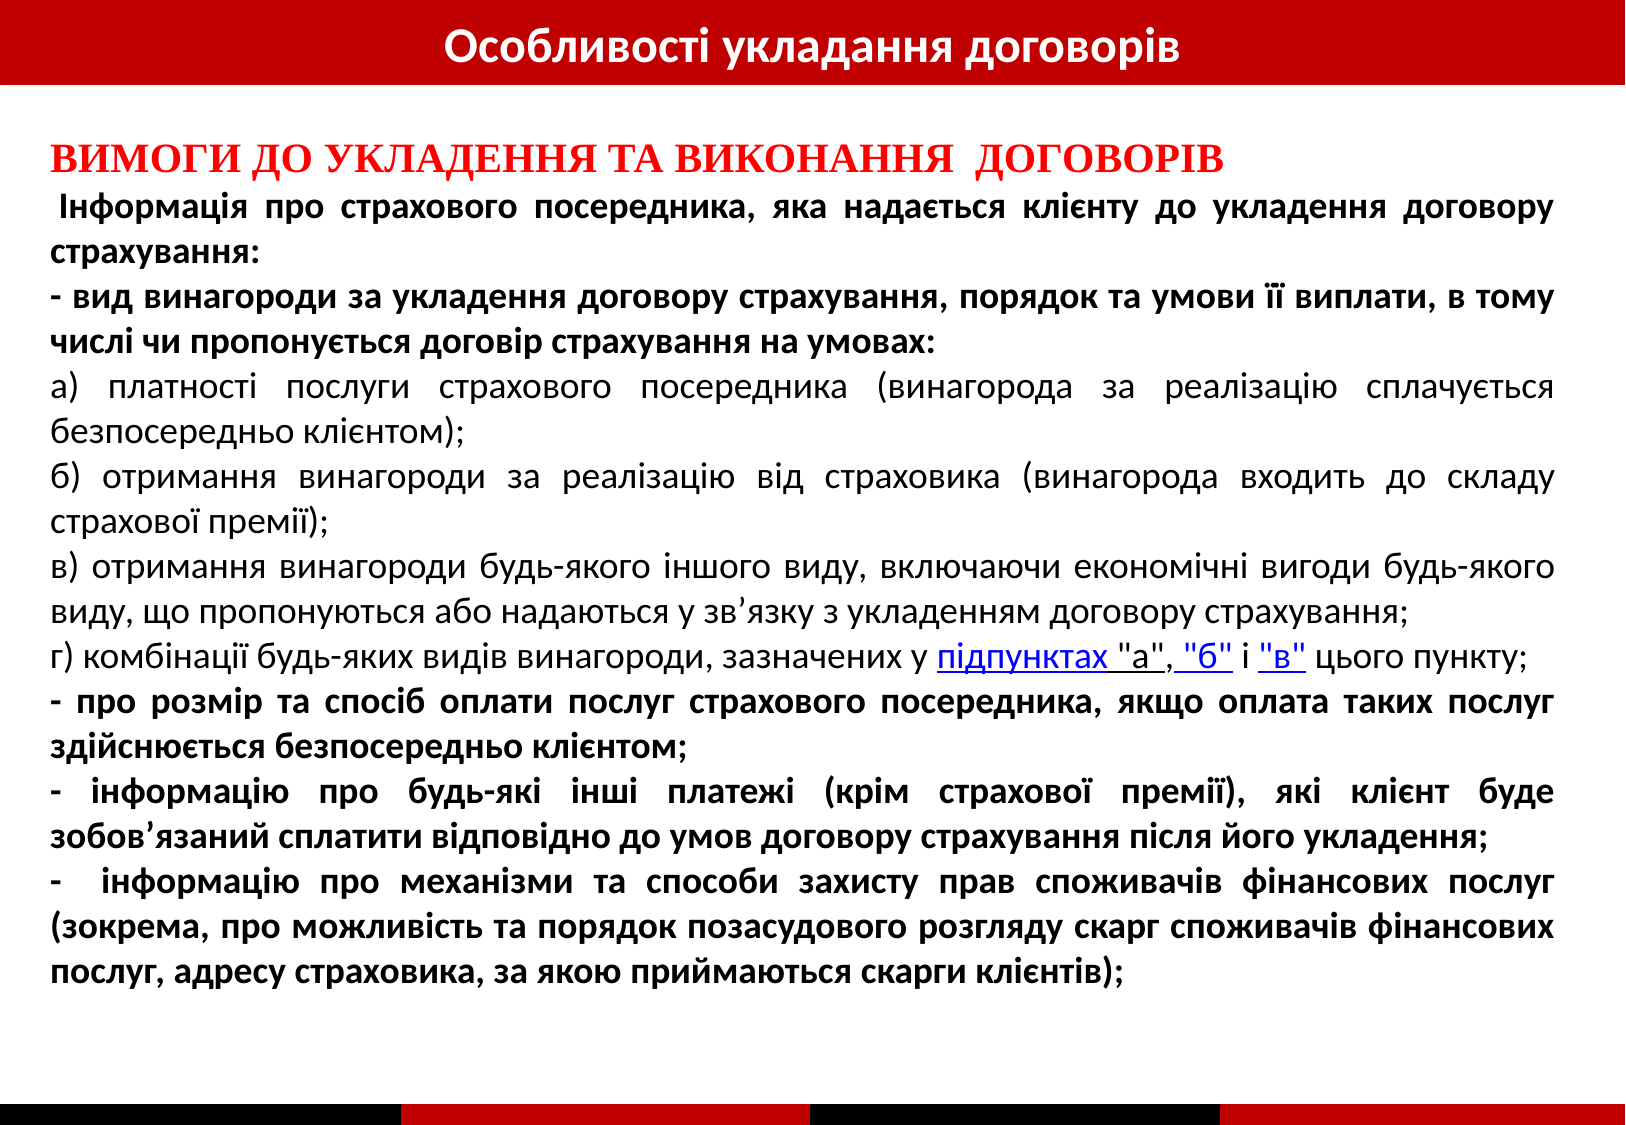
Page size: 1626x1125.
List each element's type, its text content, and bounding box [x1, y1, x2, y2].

text_box ВИМОГИ ДО УКЛАДЕННЯ ТА ВИКОНАННЯ ДОГОВОРІВ Інформація про страхового посередника, яка надається клієнту до укладення договору страхування: - вид винагороди за укладення договору страхування, порядок та умови її виплати, в тому числі чи пропонується договір страхування на умовах: а) платності послуги страхового посередника (винагорода за реалізацію сплачується безпосередньо клієнтом); б) отримання винагороди за реалізацію від страховика (винагорода входить до складу страхової премії); в) отримання винагороди будь-якого іншого виду, включаючи економічні вигоди будь-якого виду, що пропонуються або надаються у зв’язку з укладенням договору страхування; г) комбінації будь-яких видів винагороди, зазначених у підпунктах "а", "б" і "в" цього пункту; - про розмір та спосіб оплати послуг страхового посередника, якщо оплата таких послуг здійснюється безпосередньо клієнтом; - інформацію про будь-які інші платежі (крім страхової премії), які клієнт буде зобов’язаний сплатити відповідно до умов договору страхування після його укладення; - інформацію про механізми та способи захисту прав споживачів фінансових послуг (зокрема, про можливість та порядок позасудового розгляду скарг споживачів фінансових послуг, адресу страховика, за якою приймаються скарги клієнтів); [35, 123, 1571, 999]
text_box [401, 1104, 810, 1125]
text_box [0, 1104, 401, 1125]
text_box [1220, 1104, 1625, 1125]
text_box Особливості укладання договорів [0, 0, 1625, 85]
text_box [810, 1104, 1220, 1125]
